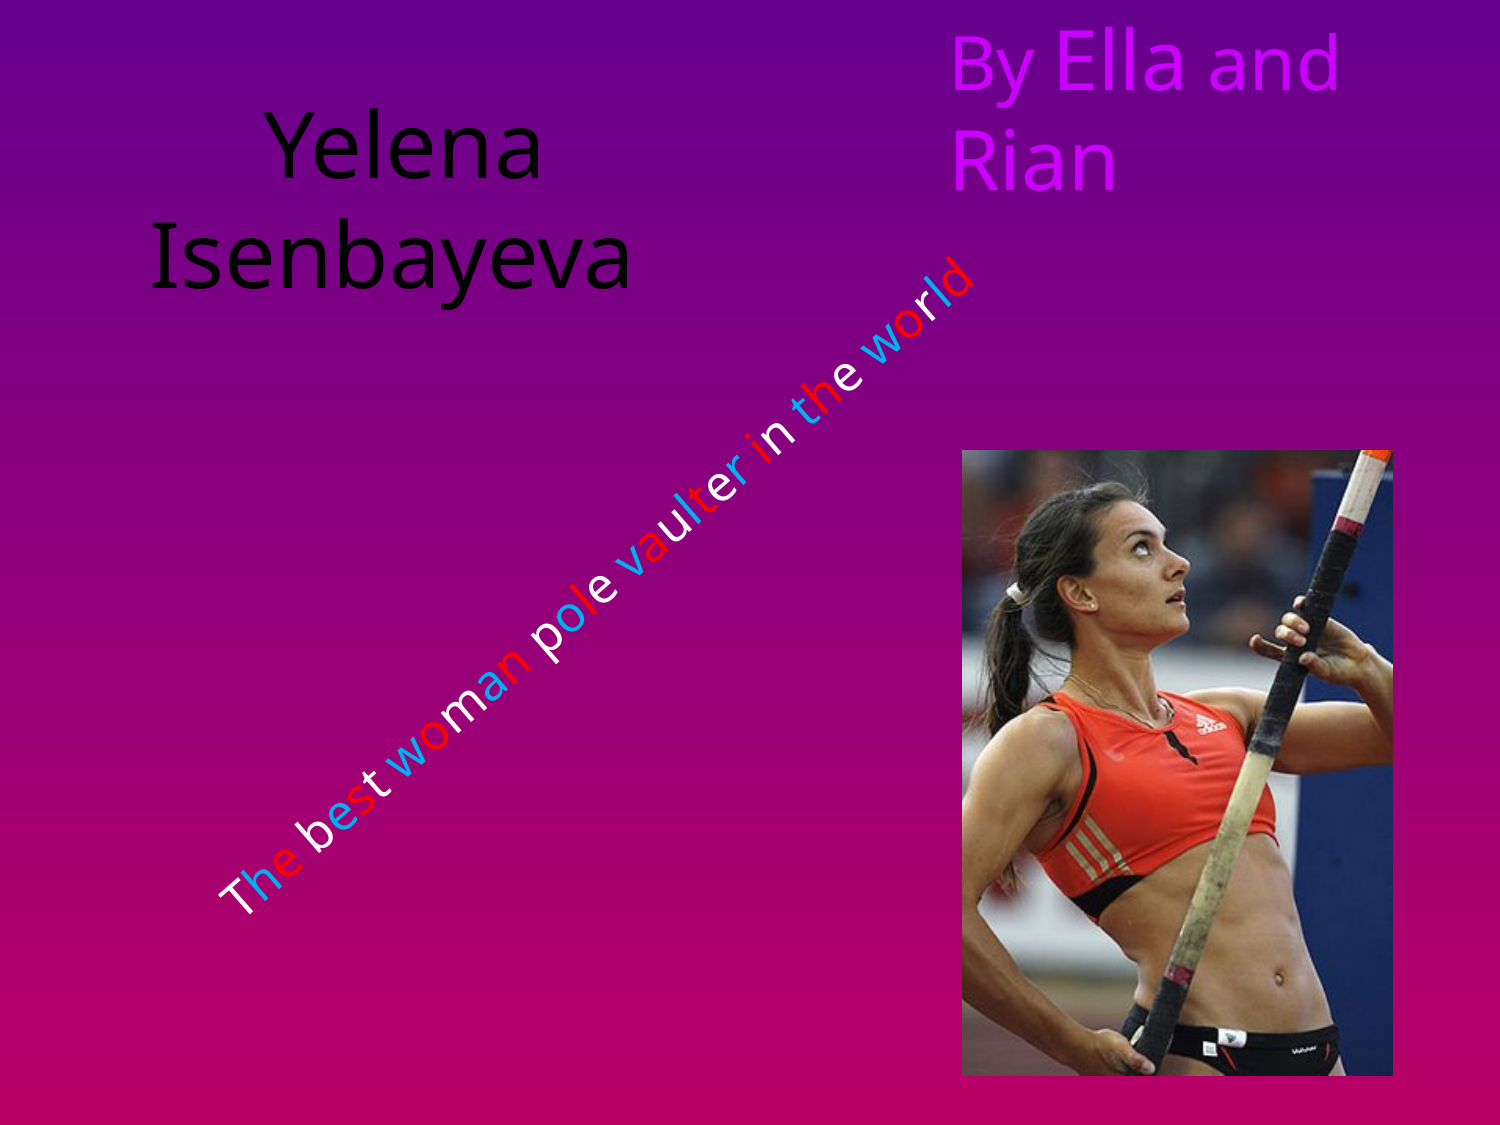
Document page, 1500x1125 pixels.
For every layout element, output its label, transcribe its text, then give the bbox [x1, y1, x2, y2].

title Yelena Isenbayeva [53, 38, 757, 356]
picture [962, 450, 1393, 1076]
subtitle The best woman pole vaulter in the world [147, 215, 1090, 1024]
text_box By Ella and Rian [933, 0, 1489, 215]
